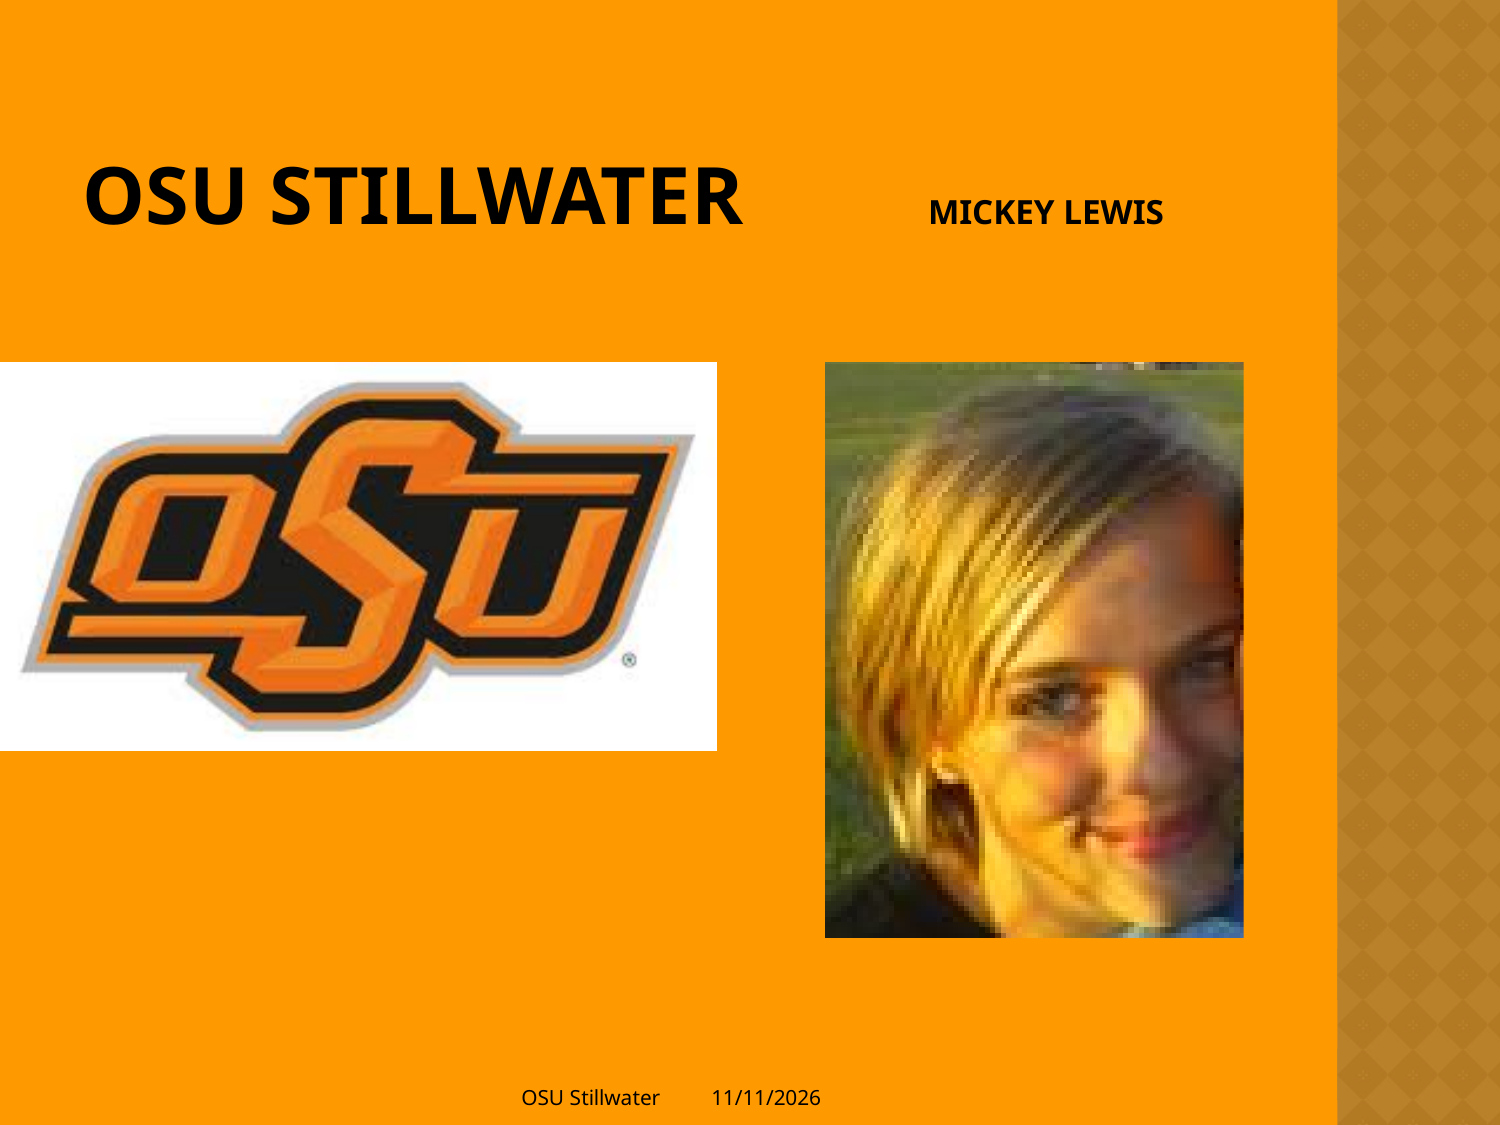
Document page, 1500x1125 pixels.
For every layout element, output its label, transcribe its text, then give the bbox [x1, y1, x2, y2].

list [824, 362, 1244, 938]
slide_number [696, 1075, 1025, 1113]
title OSU STILLWATER MICKEY LEWIS [75, 52, 1263, 240]
footer OSU Stillwater [75, 1075, 675, 1114]
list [0, 361, 717, 751]
